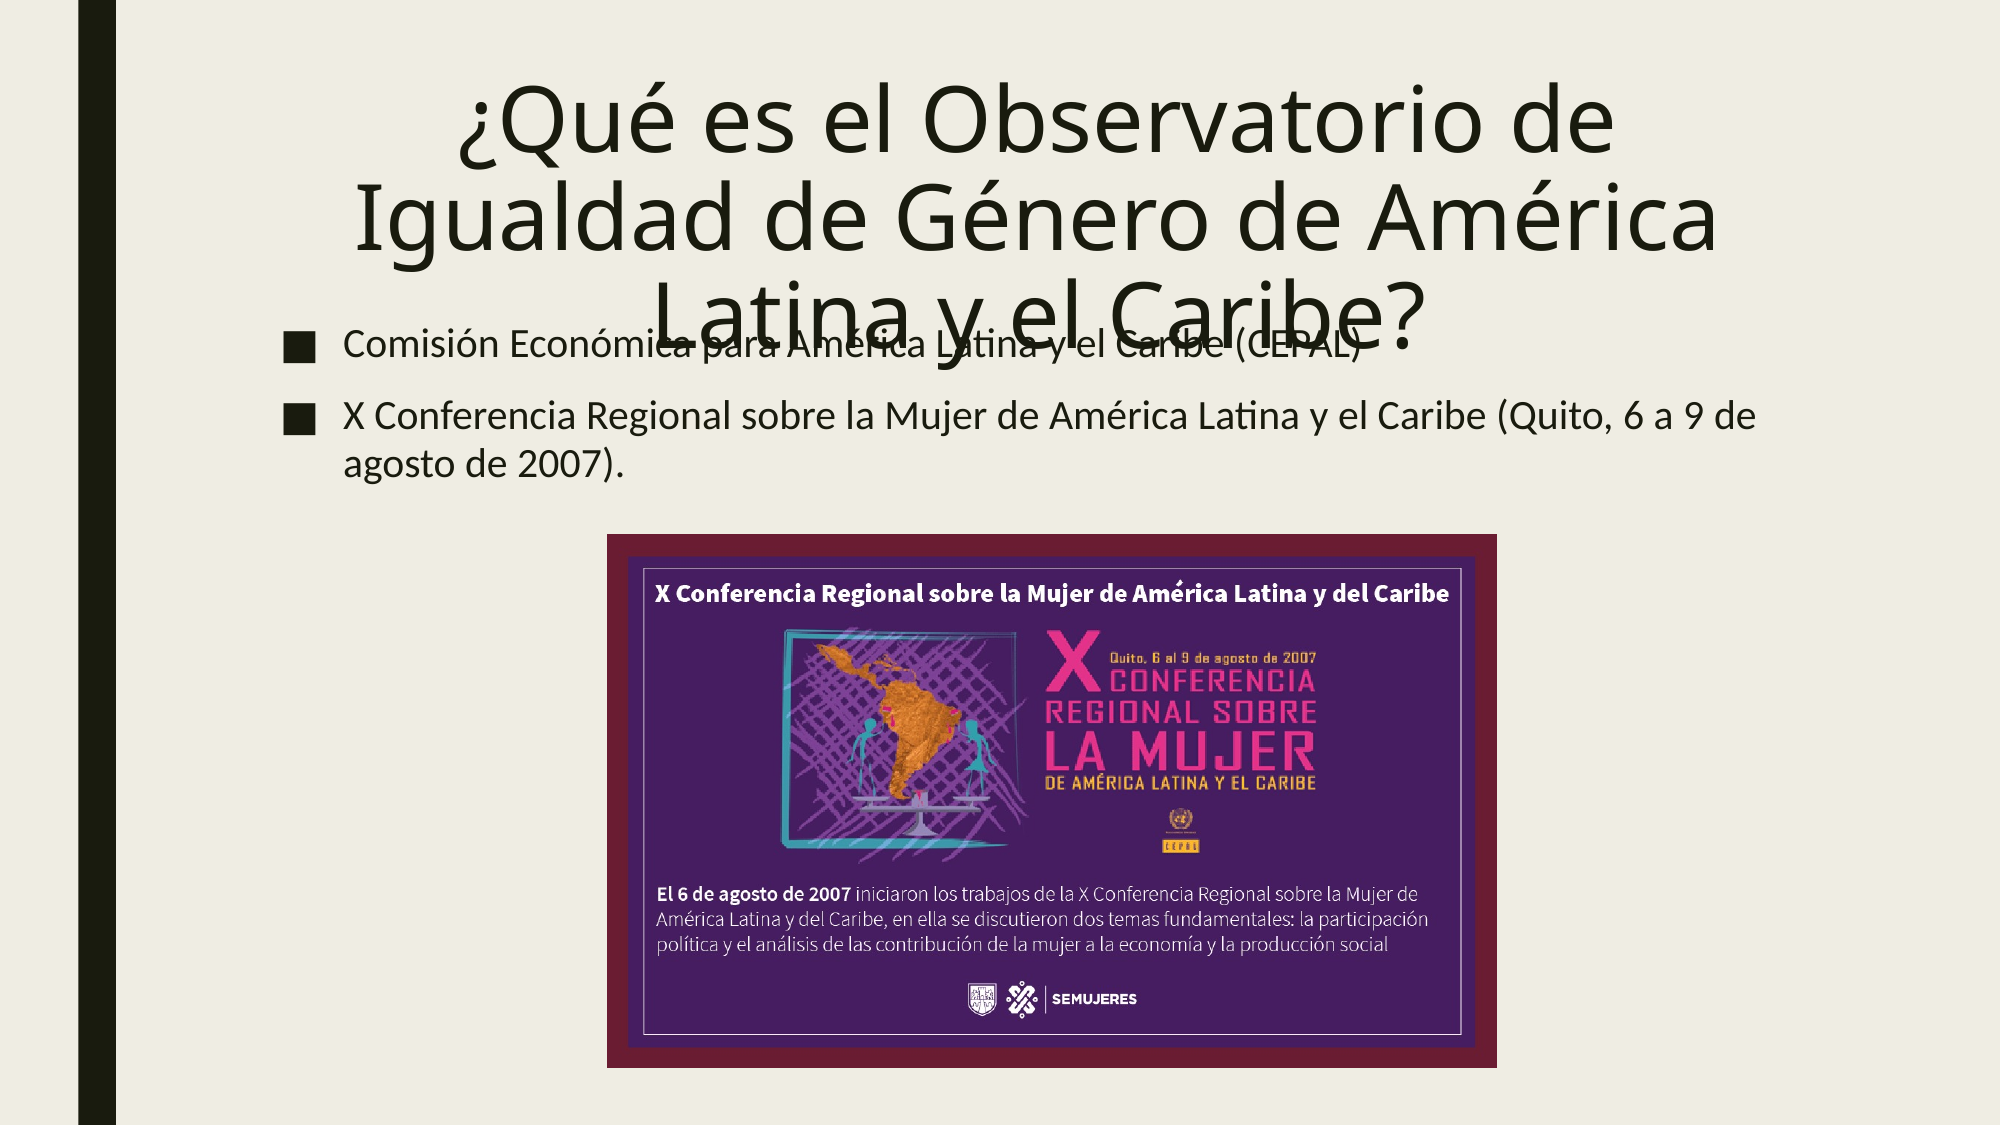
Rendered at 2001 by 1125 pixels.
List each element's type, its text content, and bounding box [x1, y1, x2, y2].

title ¿Qué es el Observatorio de Igualdad de Género de América Latina y el Caribe? [251, 66, 1826, 311]
list Comisión Económica para América Latina y el Caribe (CEPAL) X Conferencia Regional sobre la Mujer de América Latina y el Caribe (Quito, 6 a 9 de agosto de 2007). [265, 312, 1840, 513]
picture [607, 534, 1498, 1068]
